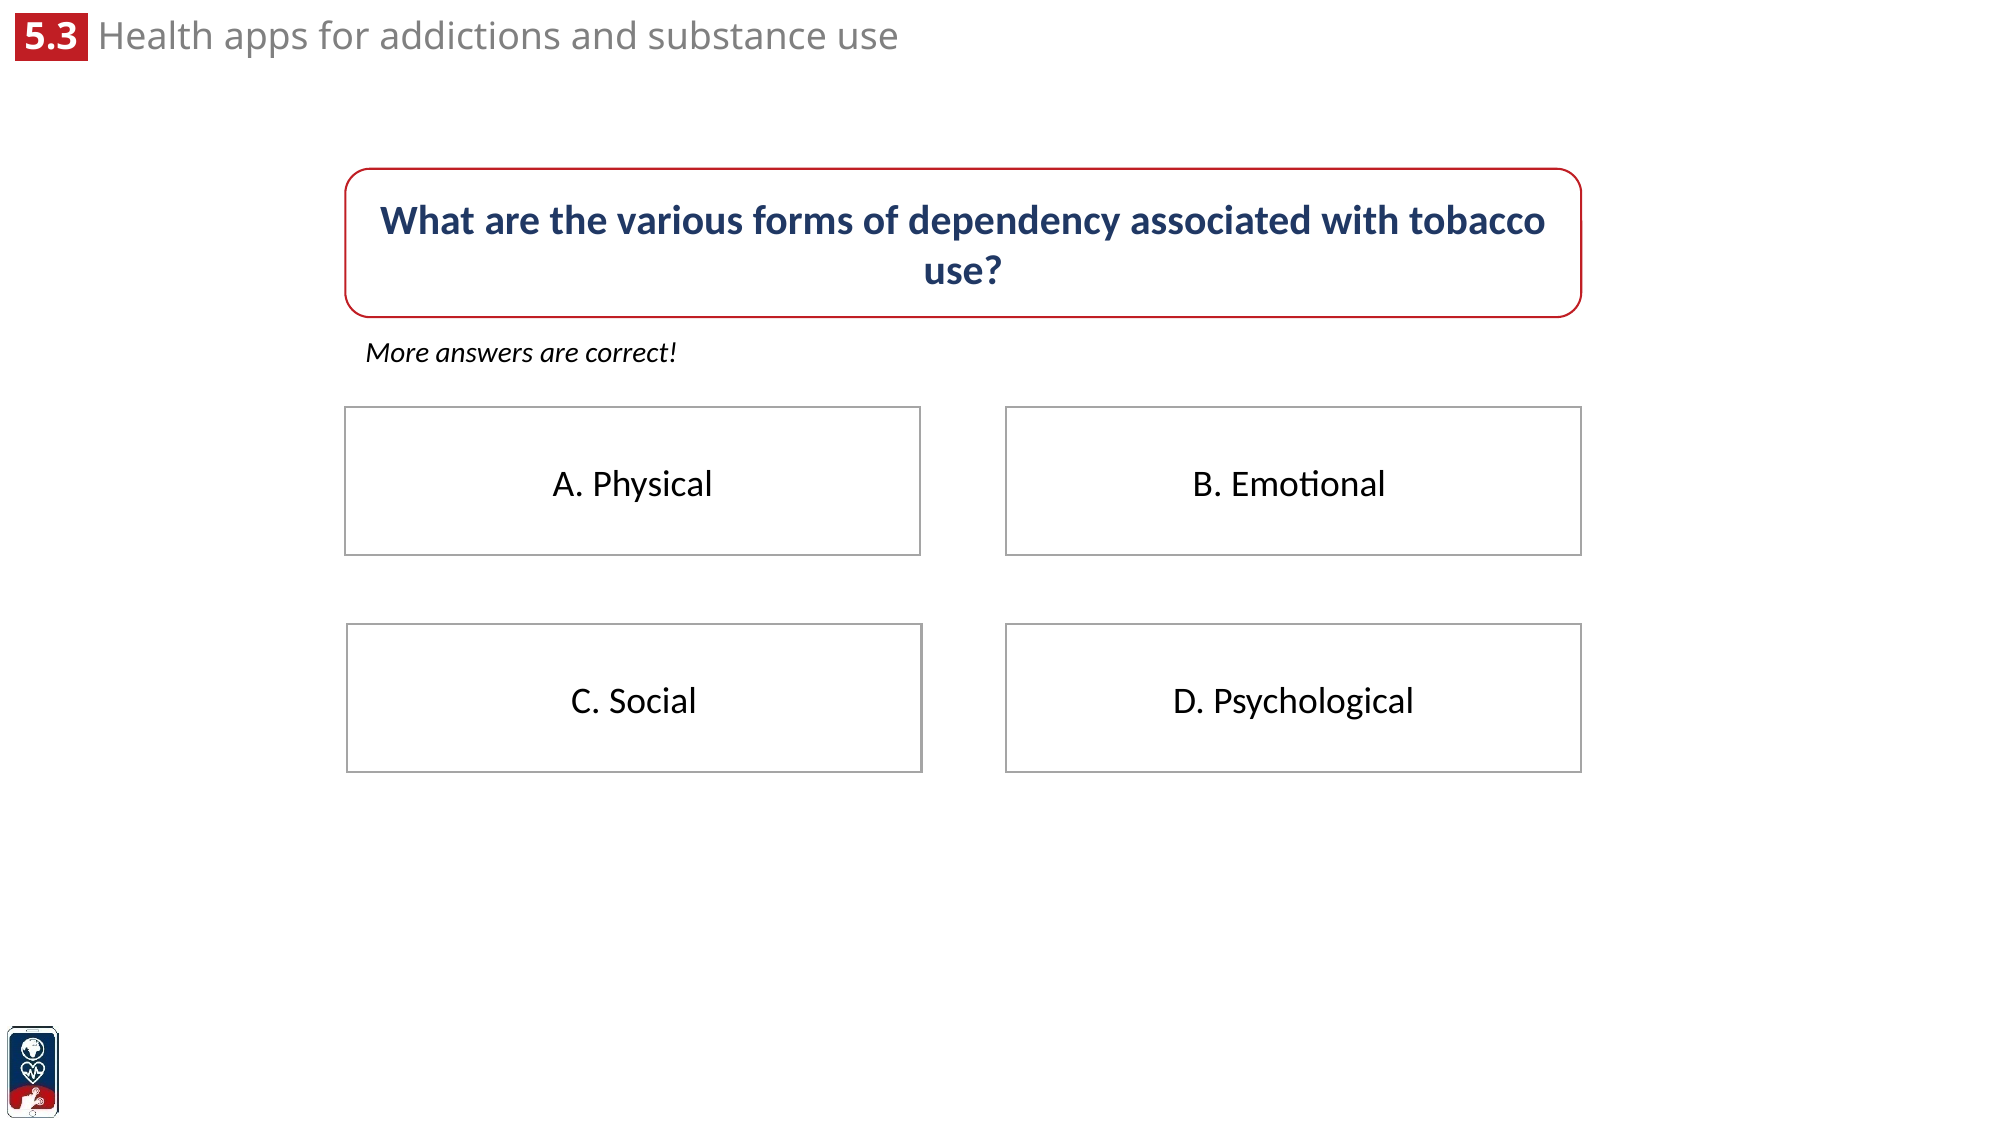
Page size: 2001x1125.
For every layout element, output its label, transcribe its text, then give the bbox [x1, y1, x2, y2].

text_box What are the various forms of dependency associated with tobacco use? [344, 167, 1583, 319]
picture [7, 1026, 59, 1118]
text_box More answers are correct! [350, 325, 694, 376]
text_box C. Social [346, 623, 923, 773]
text_box A. Physical [344, 406, 921, 556]
text_box D. Psychological [1005, 623, 1582, 773]
text_box B. Emotional [1005, 406, 1582, 556]
